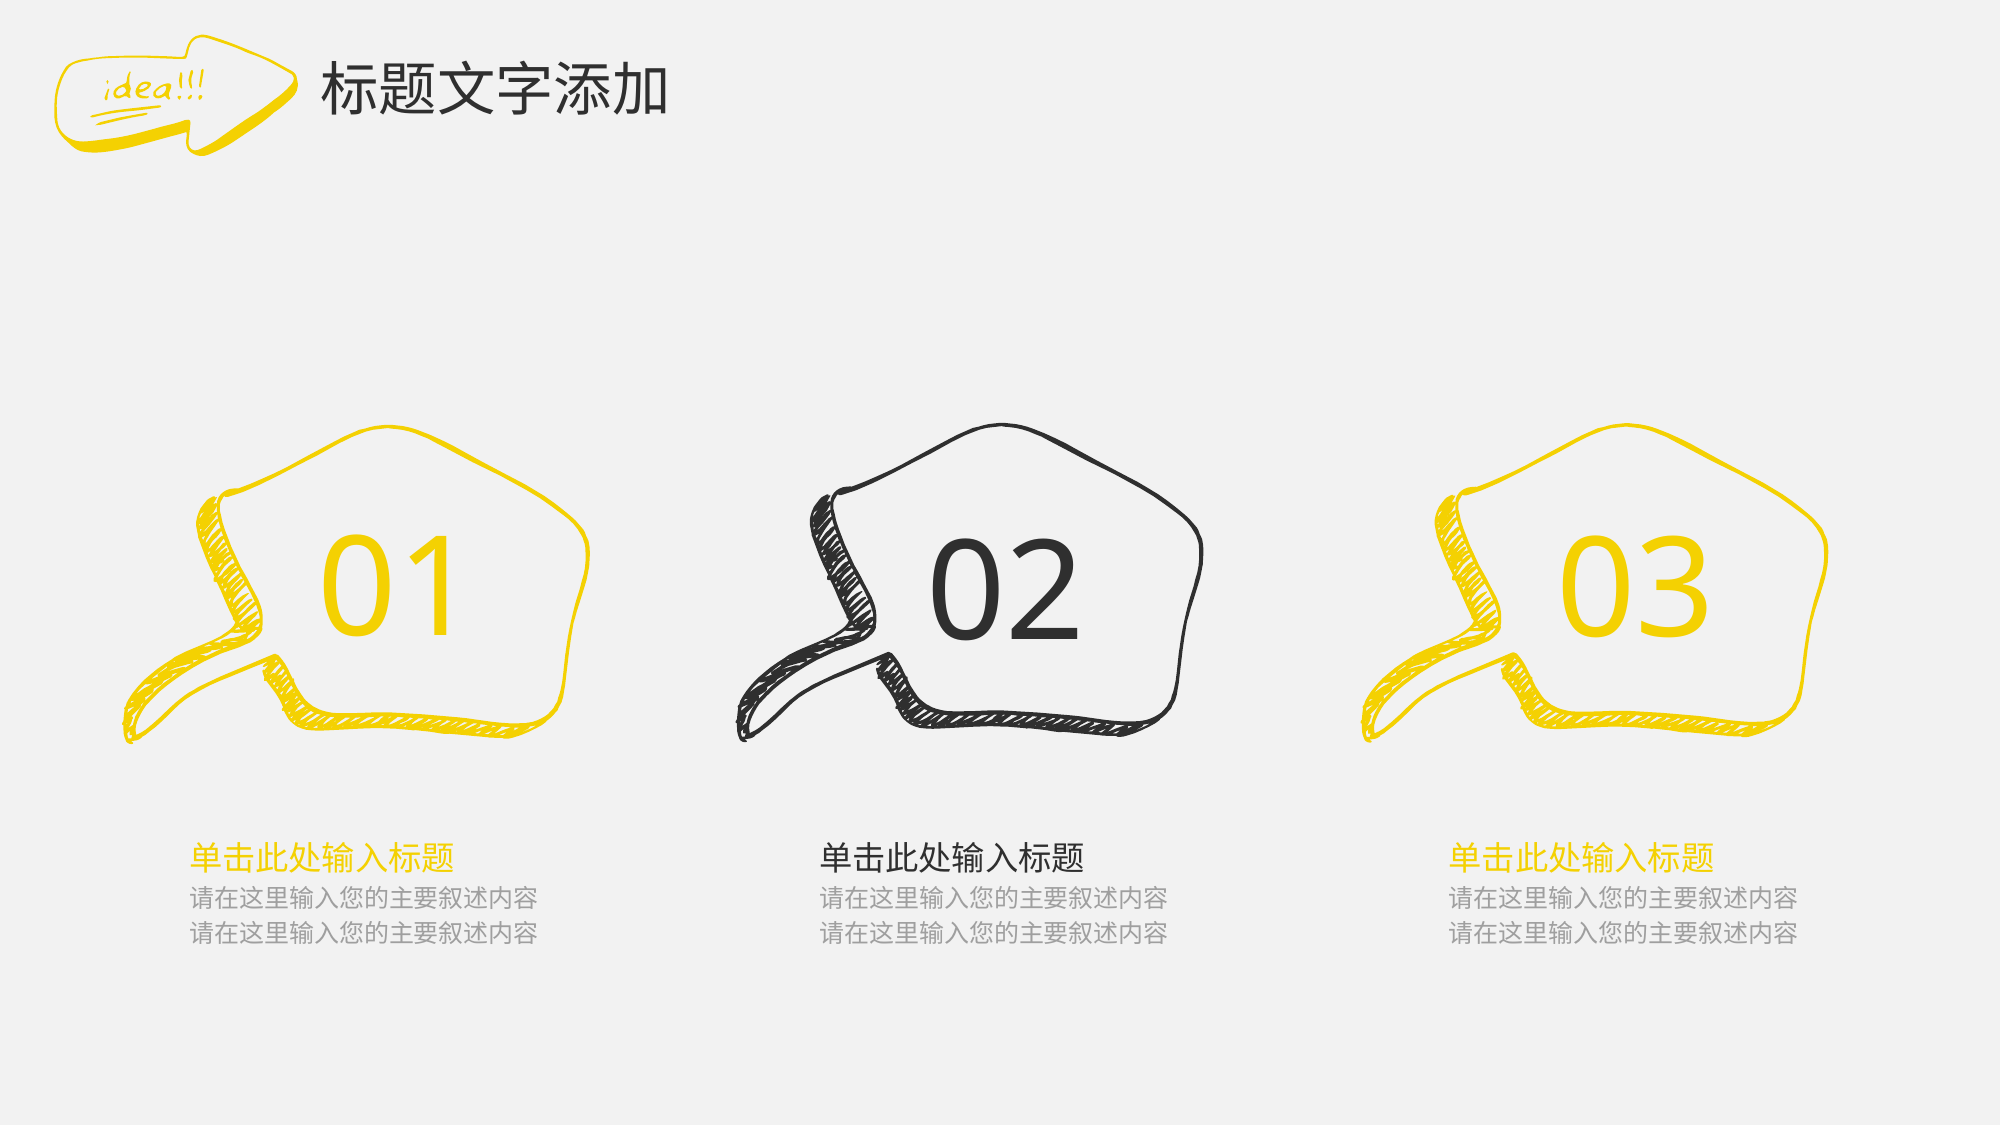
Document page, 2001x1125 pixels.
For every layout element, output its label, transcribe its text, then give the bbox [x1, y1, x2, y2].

text_box 单击此处输入标题 请在这里输入您的主要叙述内容 请在这里输入您的主要叙述内容 [804, 829, 1245, 955]
text_box 单击此处输入标题 请在这里输入您的主要叙述内容 请在这里输入您的主要叙述内容 [1433, 829, 1874, 955]
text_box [1360, 423, 1829, 743]
text_box [54, 34, 298, 157]
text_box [735, 422, 1245, 743]
text_box 单击此处输入标题 请在这里输入您的主要叙述内容 请在这里输入您的主要叙述内容 [174, 829, 615, 955]
text_box 标题文字添加 [306, 44, 749, 130]
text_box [122, 424, 636, 745]
